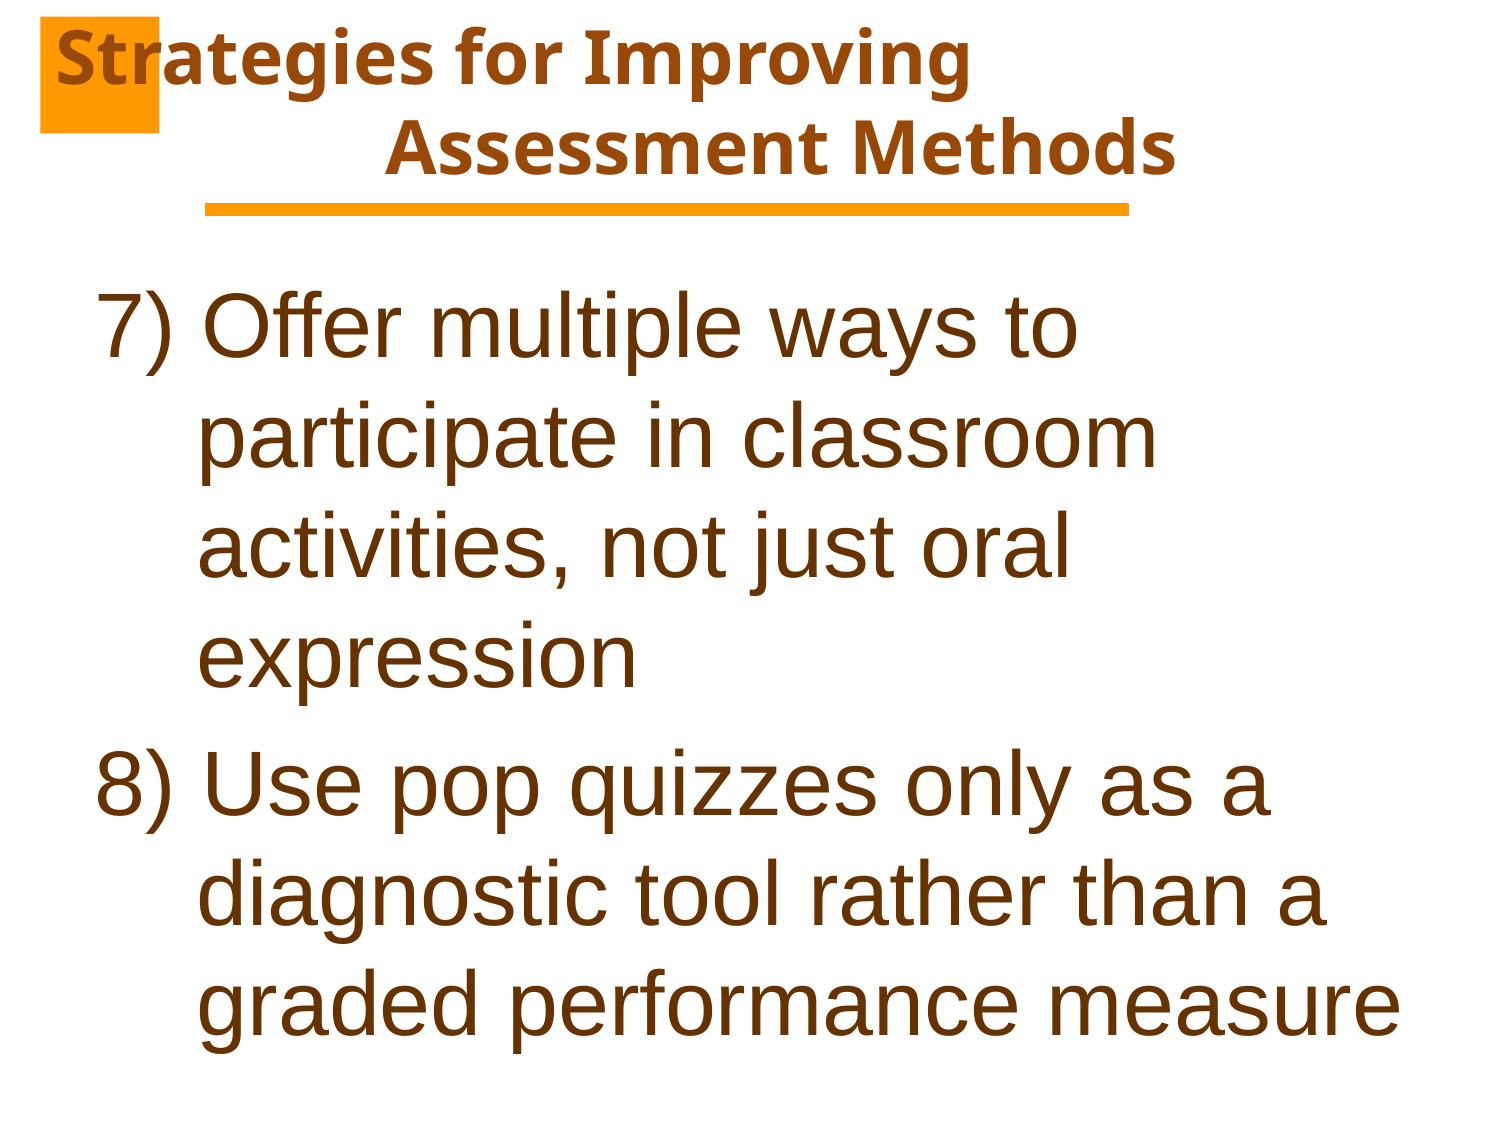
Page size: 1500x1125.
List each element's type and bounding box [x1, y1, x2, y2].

title [40, 16, 1386, 182]
text_box [79, 258, 1500, 1067]
text_box [38, 15, 161, 135]
